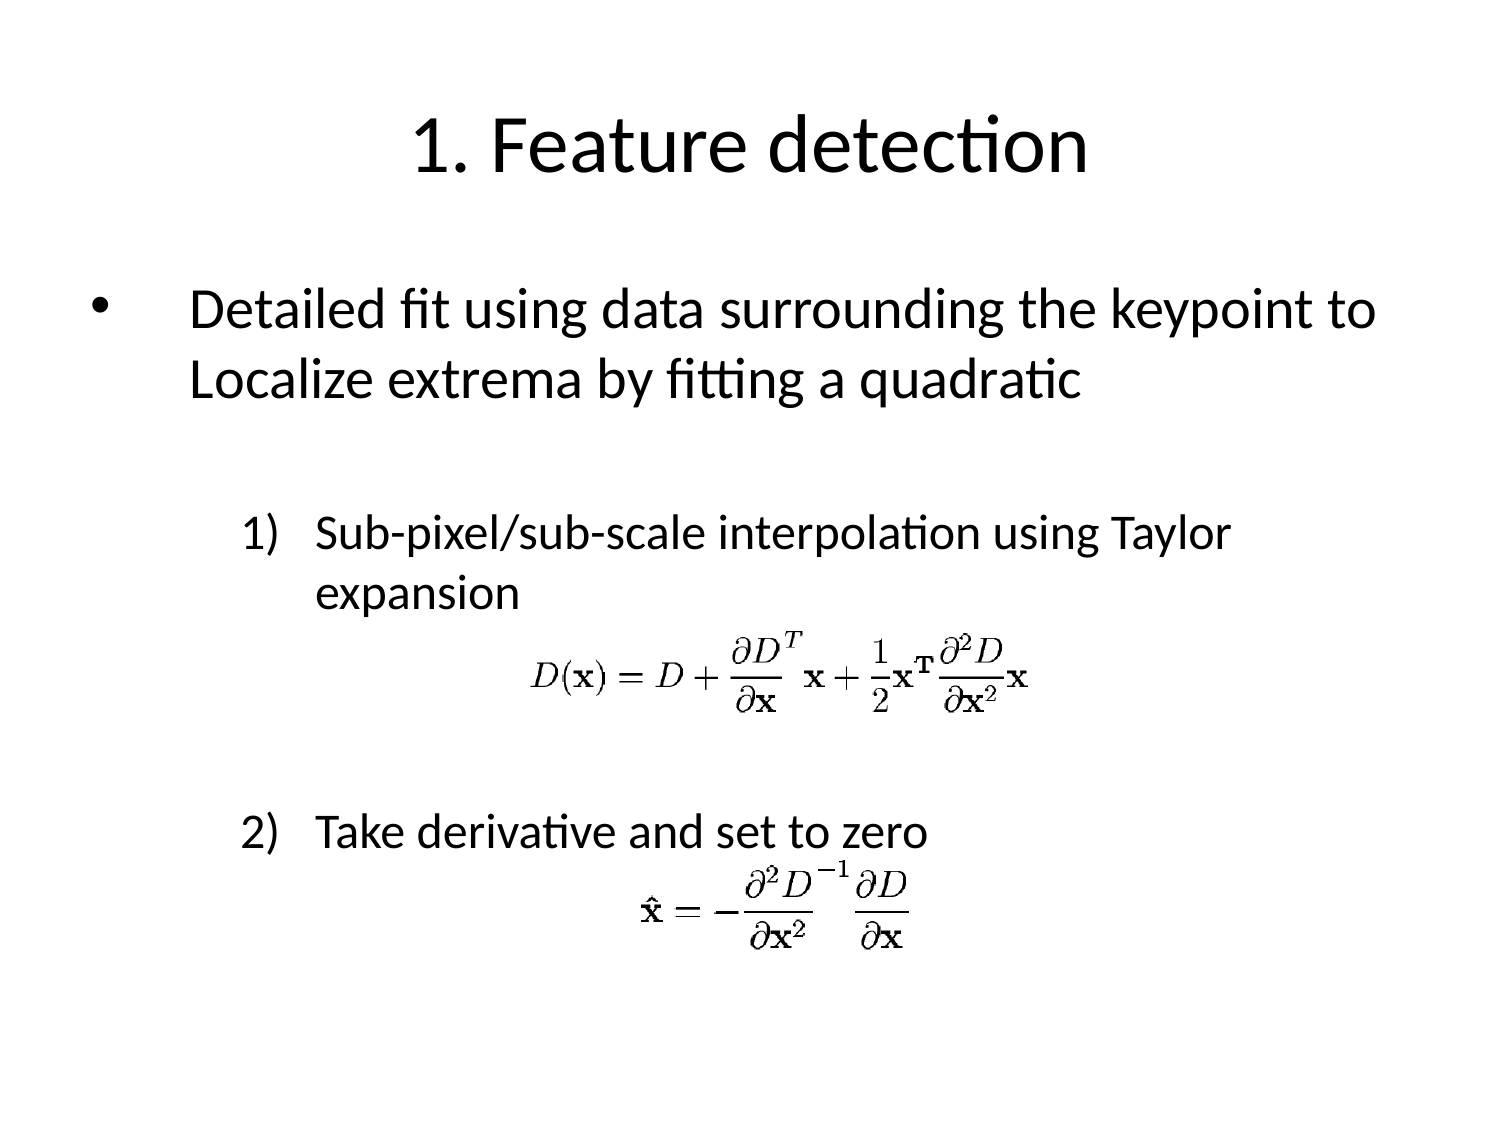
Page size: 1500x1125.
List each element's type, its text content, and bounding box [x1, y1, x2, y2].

list Detailed fit using data surrounding the keypoint to Localize extrema by fitting a quadratic Sub-pixel/sub-scale interpolation using Taylor expansion Take derivative and set to zero [75, 262, 1425, 1005]
picture [624, 849, 913, 957]
title 1. Feature detection [75, 45, 1425, 233]
picture [512, 612, 1051, 728]
